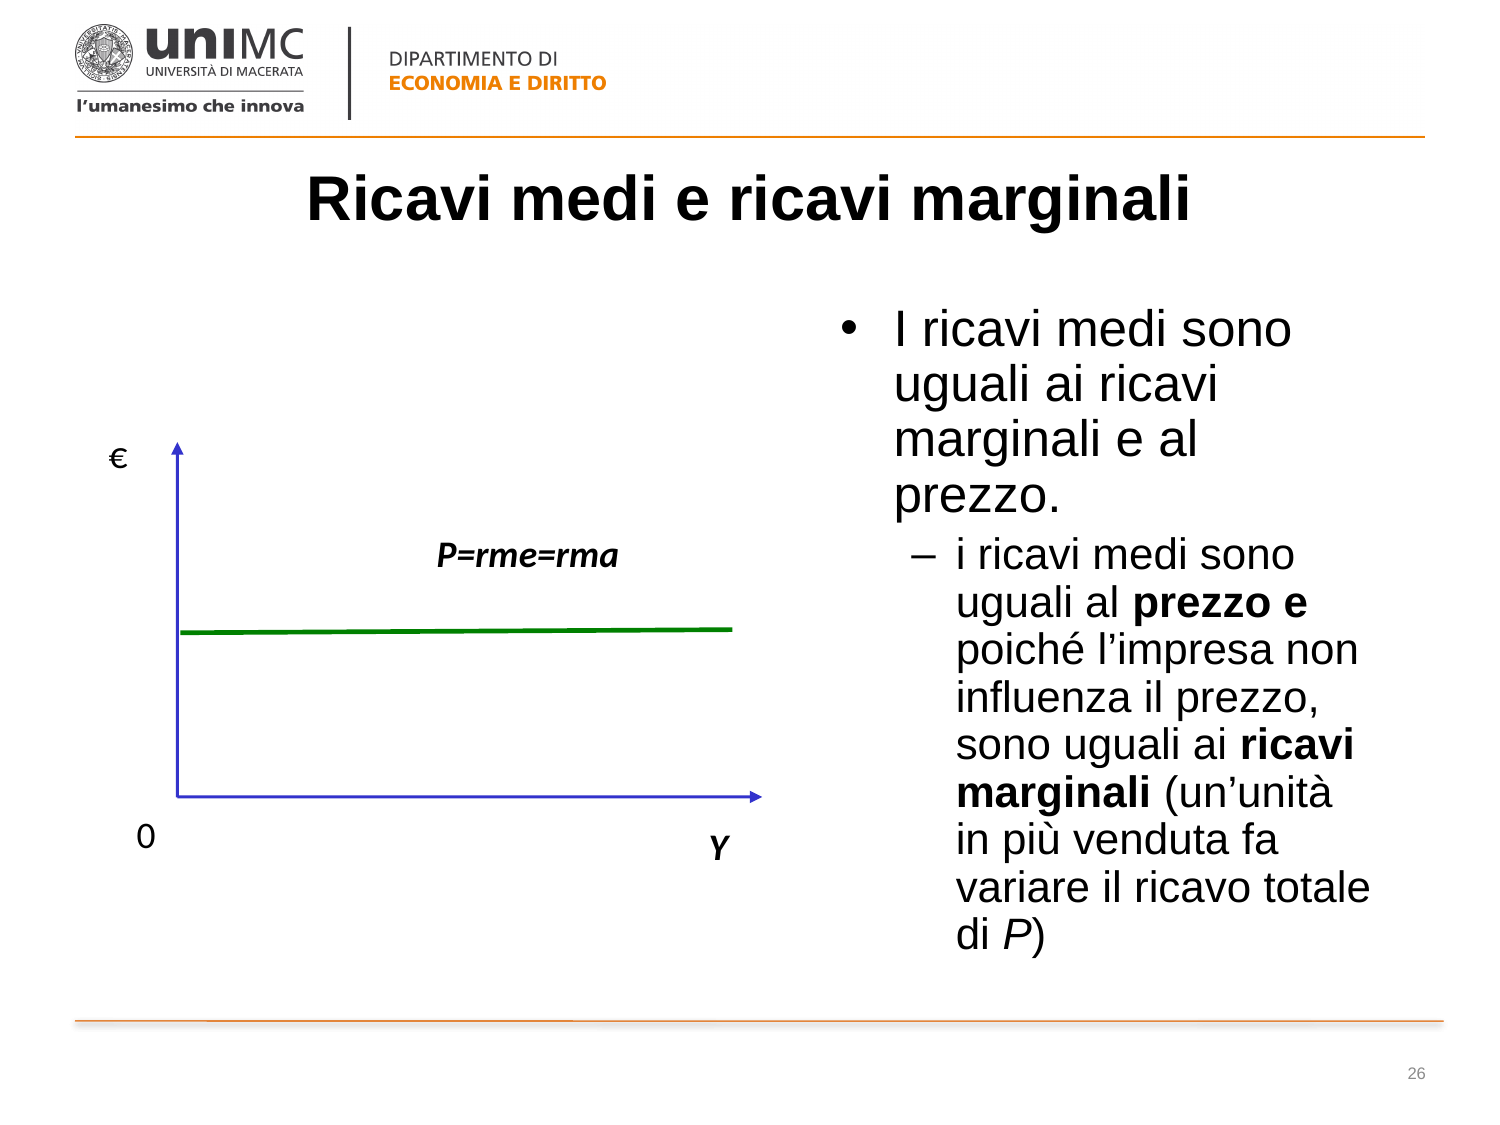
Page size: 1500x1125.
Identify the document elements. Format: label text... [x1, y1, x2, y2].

list I ricavi medi sono uguali ai ricavi marginali e al prezzo. i ricavi medi sono uguali al prezzo e poiché l’impresa non influenza il prezzo, sono uguali ai ricavi marginali (un’unità in più venduta fa variare il ricavo totale di P) [825, 294, 1388, 970]
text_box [93, 423, 798, 891]
slide_number 26 [1091, 1042, 1442, 1103]
title Ricavi medi e ricavi marginali [75, 149, 1425, 241]
picture [75, 24, 1425, 138]
